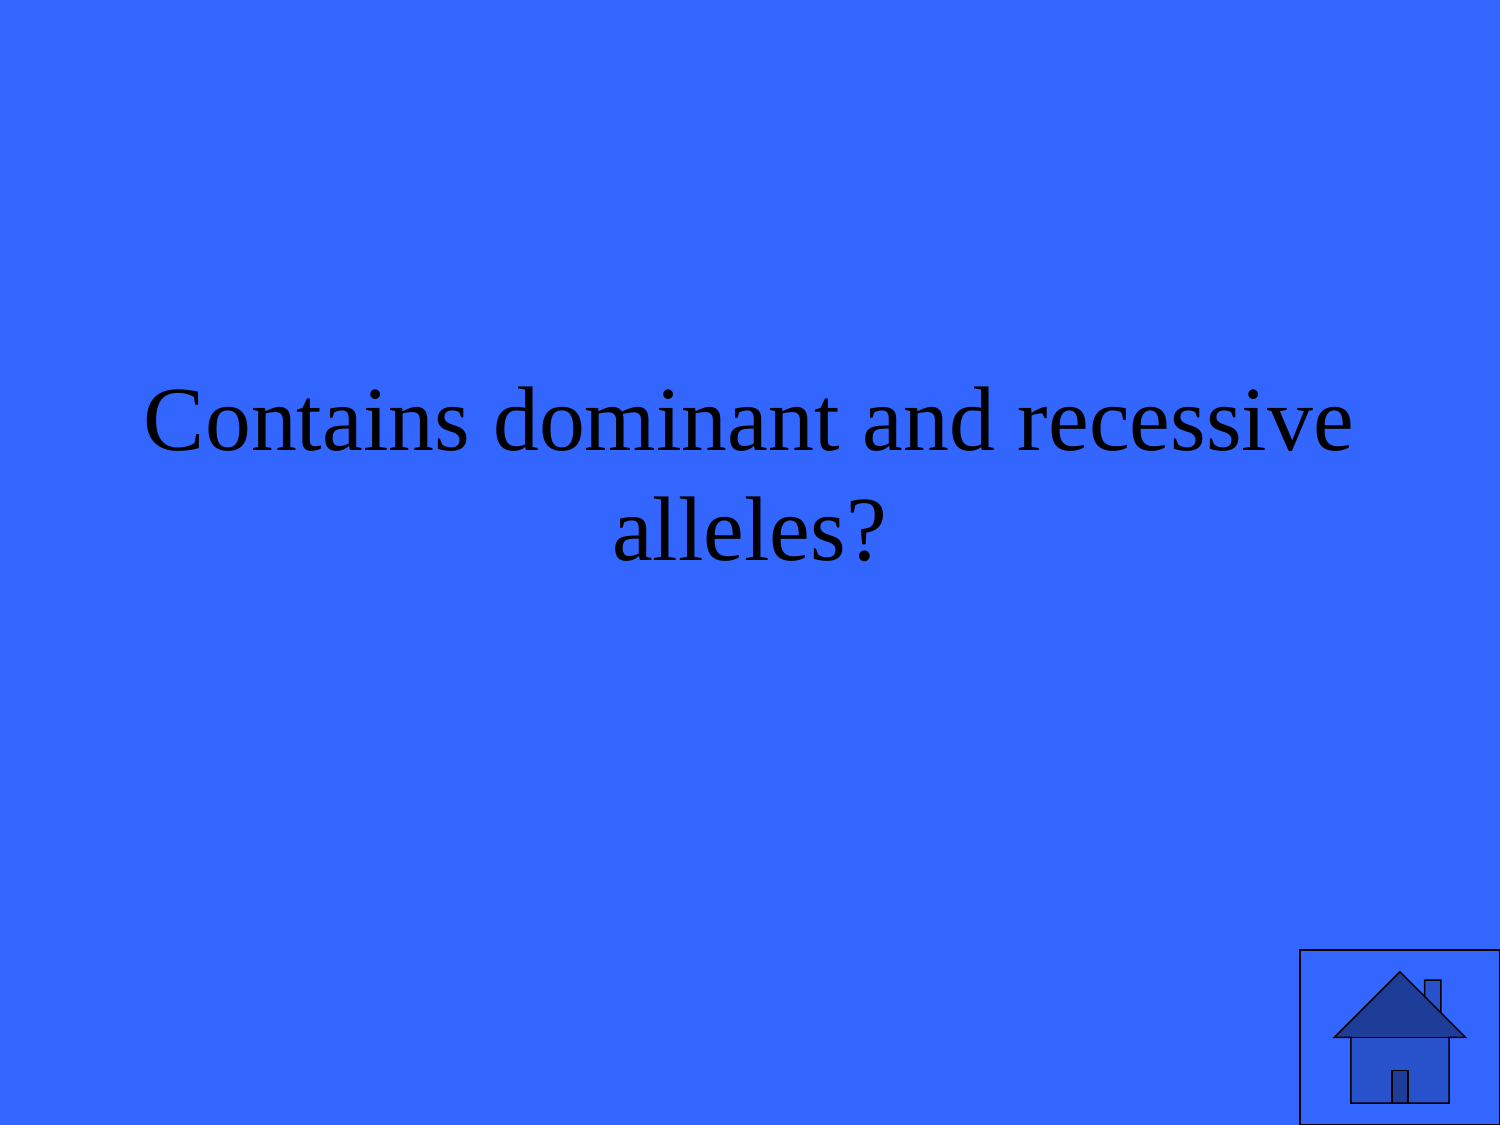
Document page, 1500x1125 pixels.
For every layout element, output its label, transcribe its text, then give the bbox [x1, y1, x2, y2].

title Contains dominant and recessive alleles? [112, 375, 1388, 563]
text_box [1299, 950, 1500, 1125]
